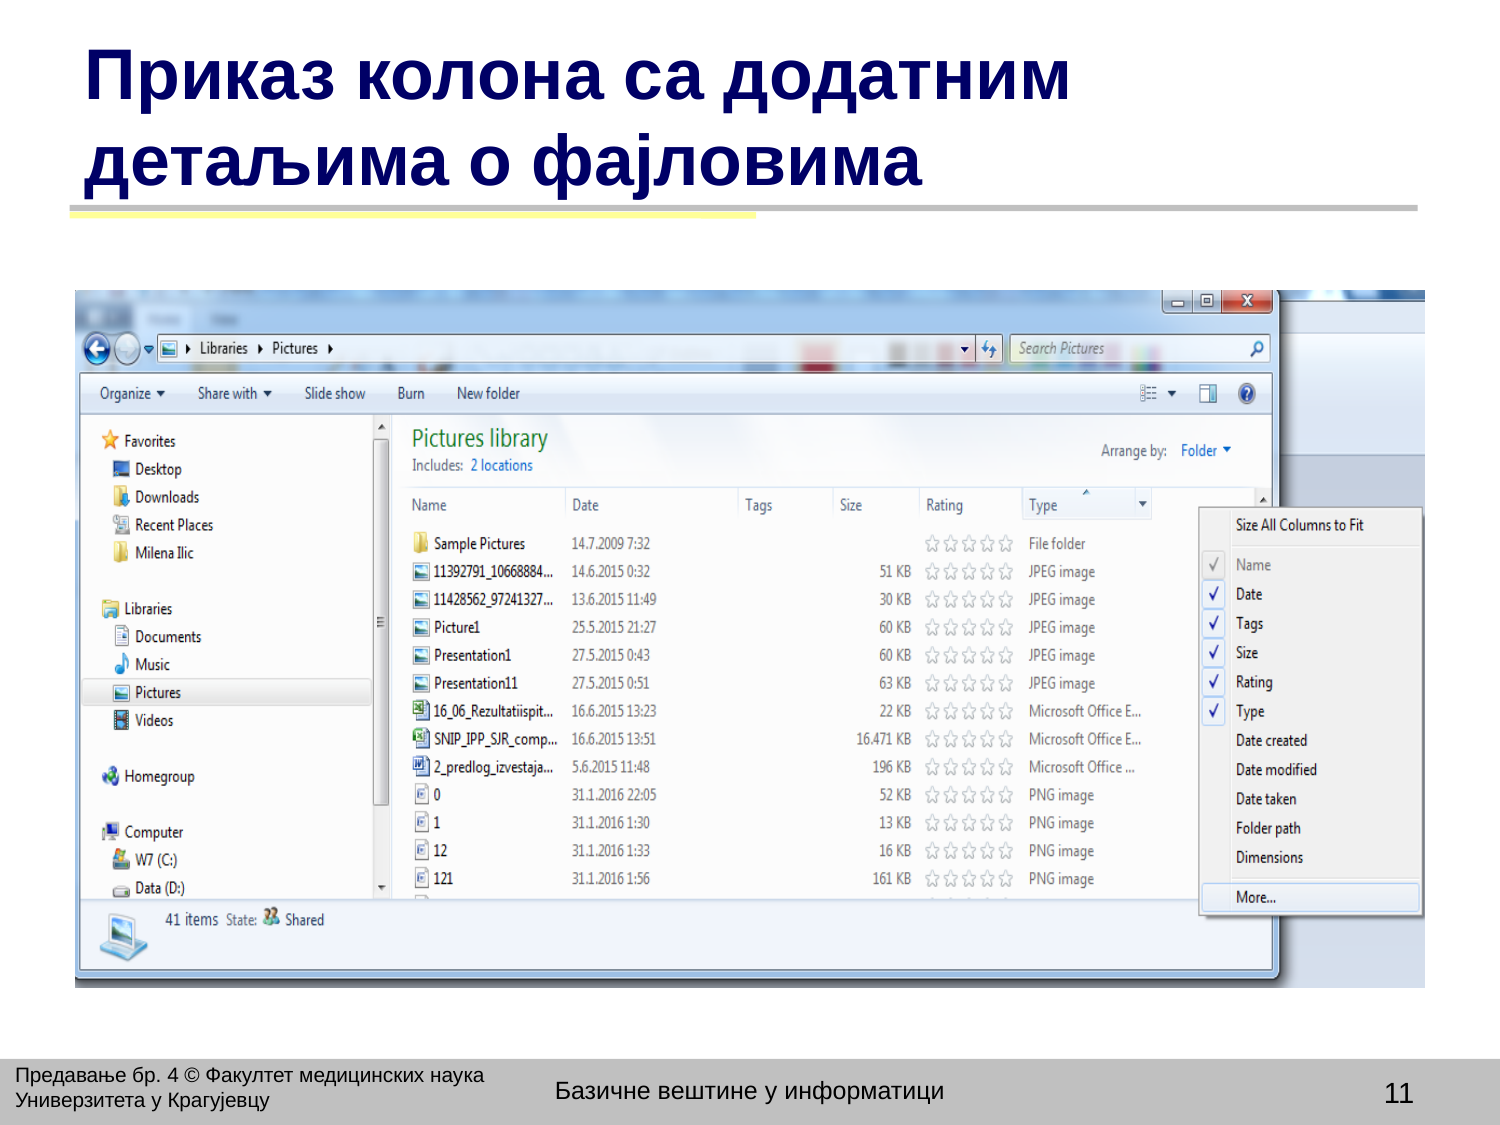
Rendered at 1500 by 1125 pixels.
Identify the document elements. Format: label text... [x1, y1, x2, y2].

title Приказ колона са додатним детаљима о фајловима [69, 19, 1426, 208]
slide_number Предавање бр. 4 © Факултет медицинских наука Универзитета у Крагујевцу [0, 1053, 617, 1108]
slide_number 11 [1079, 1066, 1430, 1125]
footer Базичне вештине у информатици [512, 1066, 988, 1125]
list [74, 290, 1426, 988]
